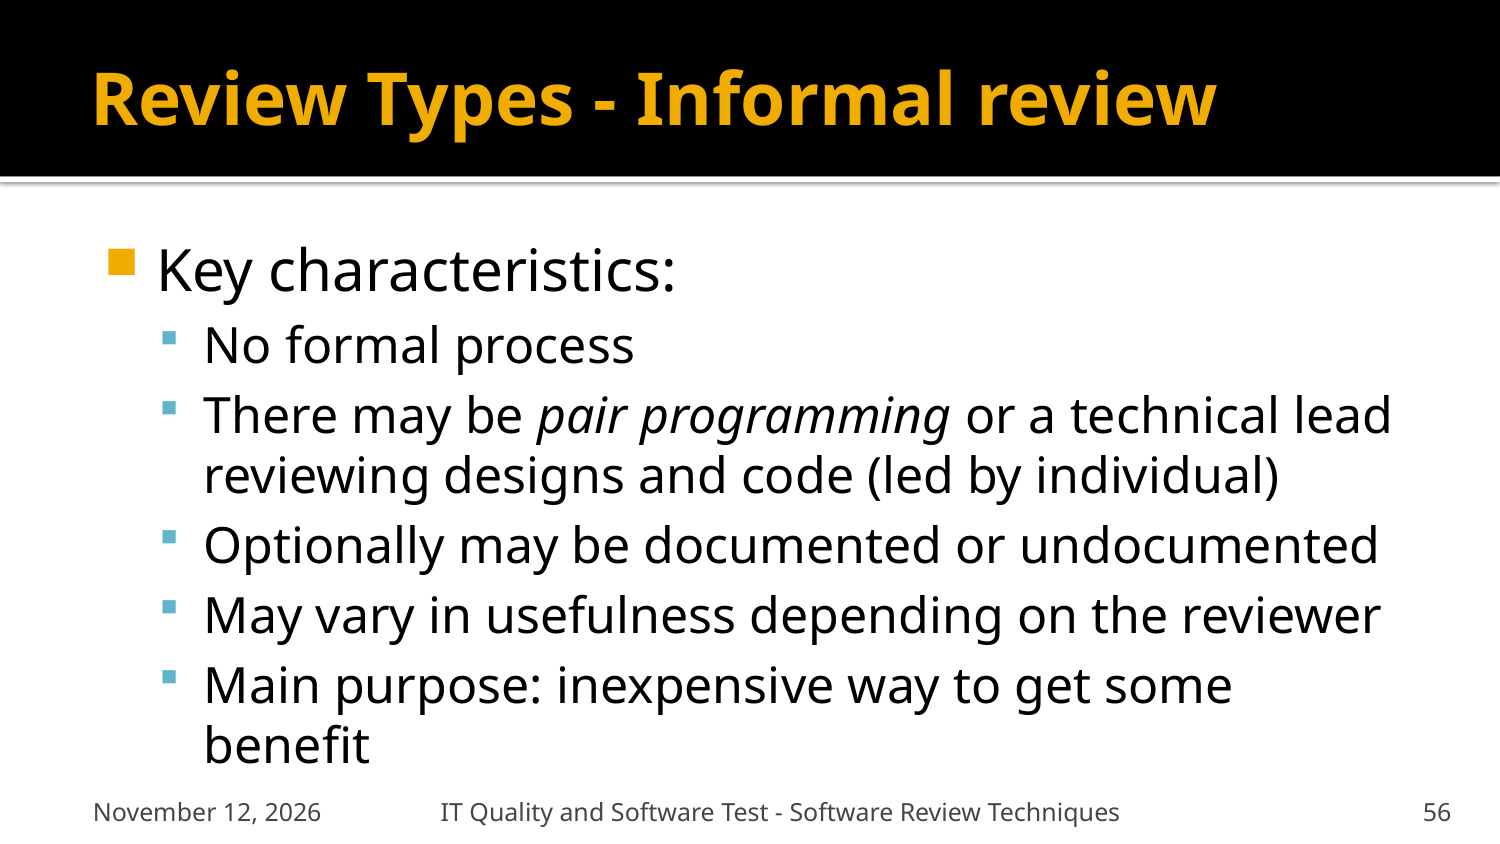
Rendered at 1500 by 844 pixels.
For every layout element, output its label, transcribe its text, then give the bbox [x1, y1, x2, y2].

title Review Types - Informal review [75, 19, 1425, 174]
slide_number 56 [1425, 796, 1467, 831]
list Key characteristics: No formal process There may be pair programming or a technical lead reviewing designs and code (led by individual) Optionally may be documented or undocumented May vary in usefulness depending on the reviewer Main purpose: inexpensive way to get some benefit [75, 218, 1425, 844]
